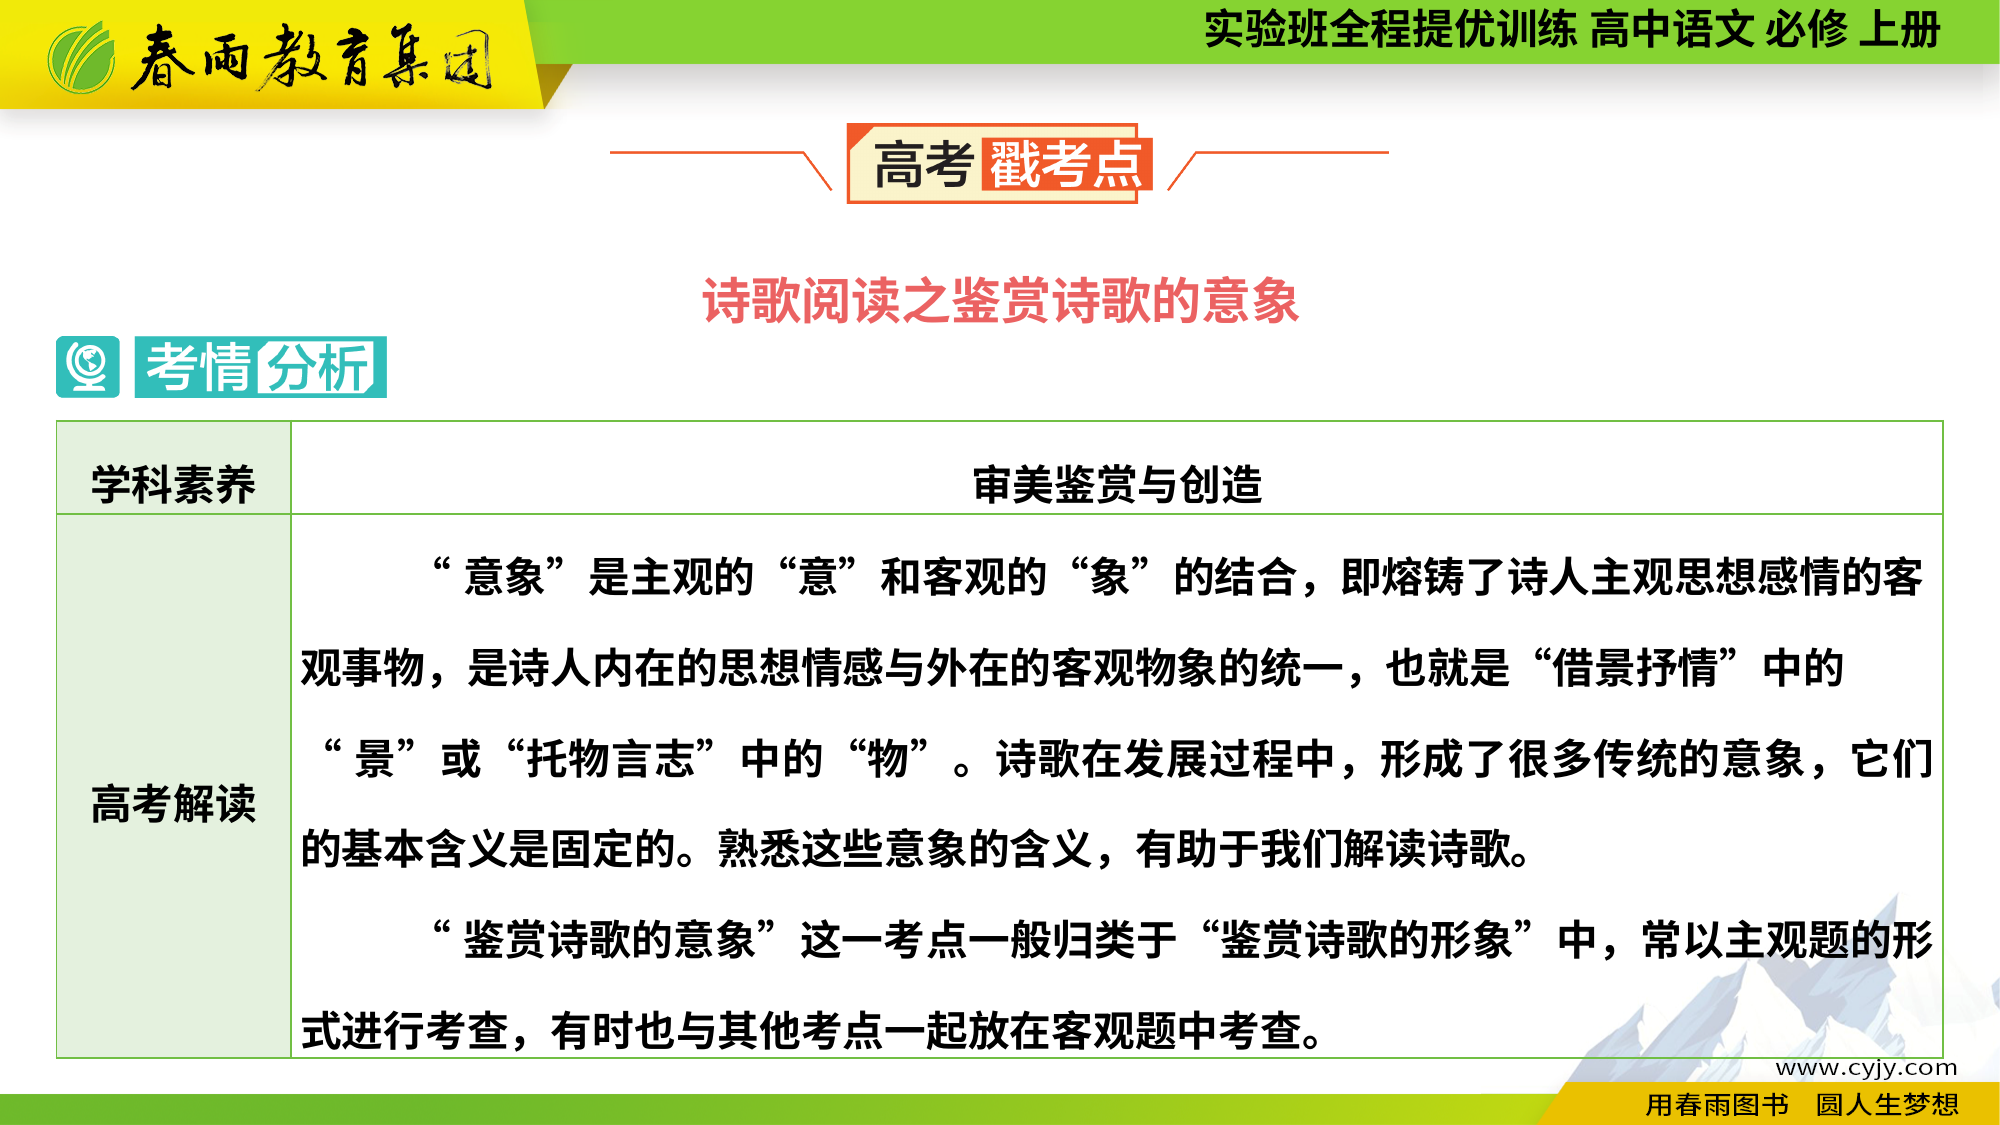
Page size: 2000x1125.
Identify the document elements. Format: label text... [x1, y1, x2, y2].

table_header 学科素养 [57, 422, 290, 513]
table_cell “意象”是主观的“意”和客观的“象”的结合，即熔铸了诗人主观思想感情的客观事物，是诗人内在的思想情感与外在的客观物象的统一，也就是“借景抒情”中的 “景”或“托物言志”中的“物”。诗歌在发展过程中，形成了很多传统的意象，它们的基本含义是固定的。熟悉这些意象的含义，有助于我们解读诗歌。 “鉴赏诗歌的意象”这一考点一般归类于“鉴赏诗歌的形象”中，常以主观题的形式进行考查，有时也与其他考点一起放在客观题中考查。 [292, 515, 1942, 1057]
list 诗歌阅读之鉴赏诗歌的意象 [59, 231, 1944, 327]
table_header 审美鉴赏与创造 [292, 422, 1942, 513]
table_cell 高考解读 [57, 515, 290, 1057]
picture [0, 0, 2000, 1125]
